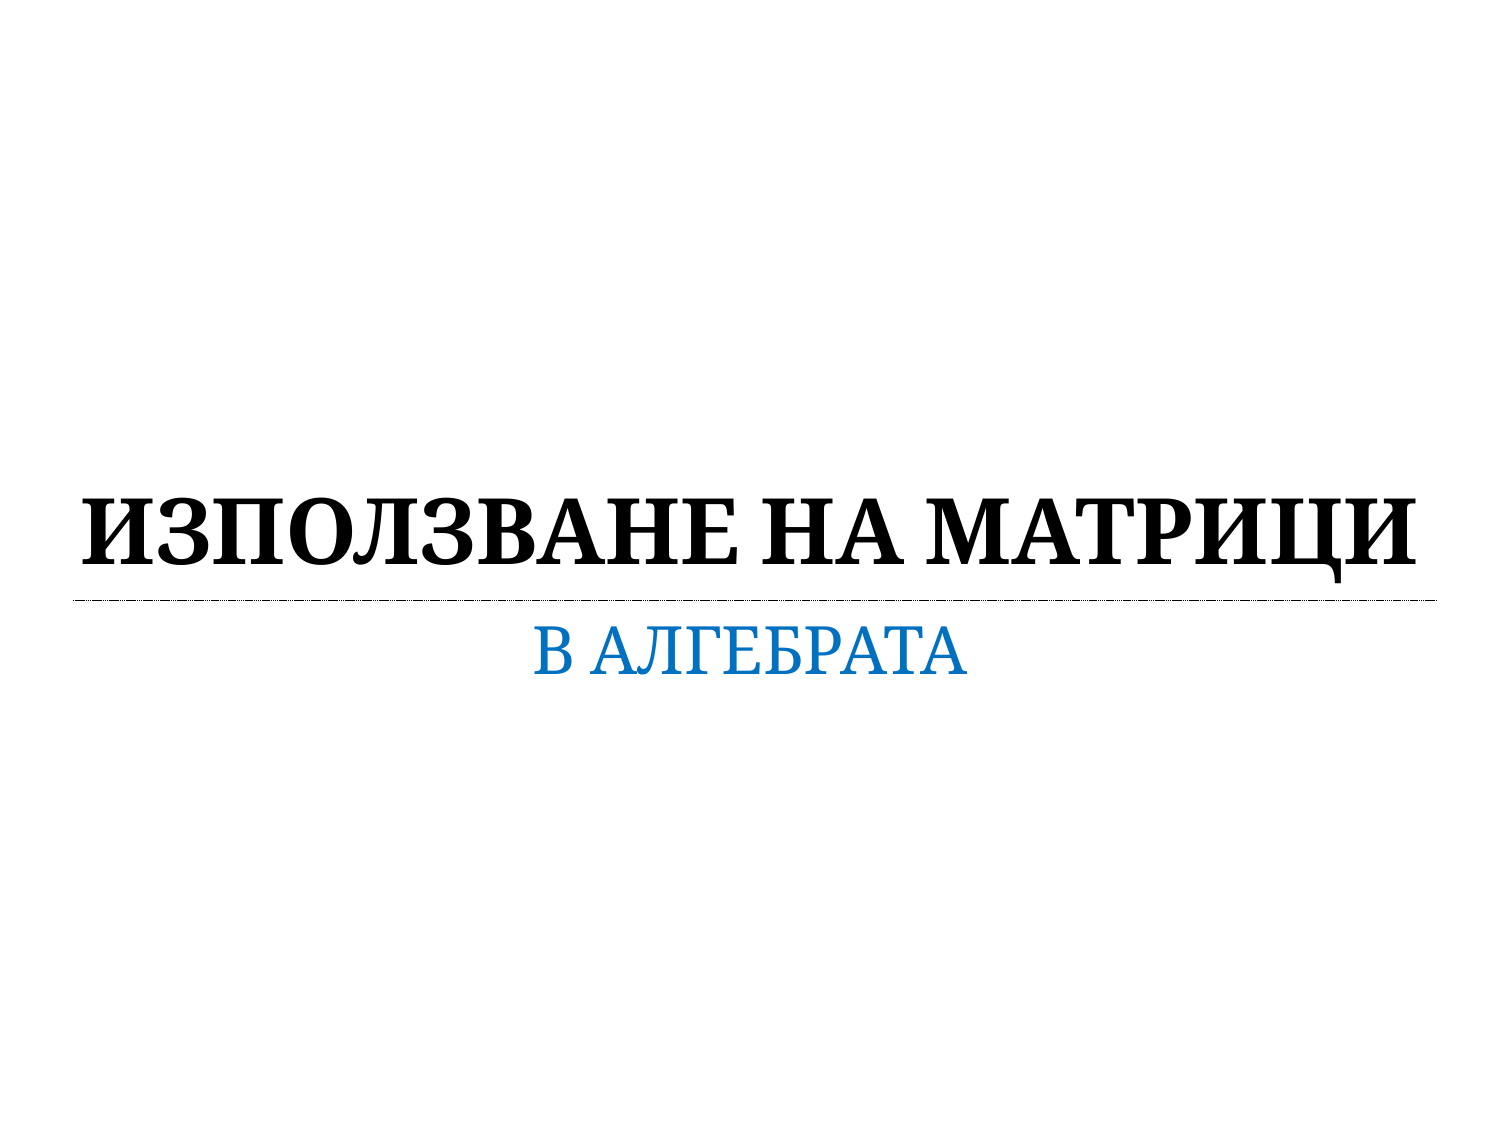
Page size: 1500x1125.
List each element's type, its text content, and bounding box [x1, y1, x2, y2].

title Използване на матрици [0, 346, 1500, 594]
subtitle В алгебрата [0, 597, 1500, 716]
